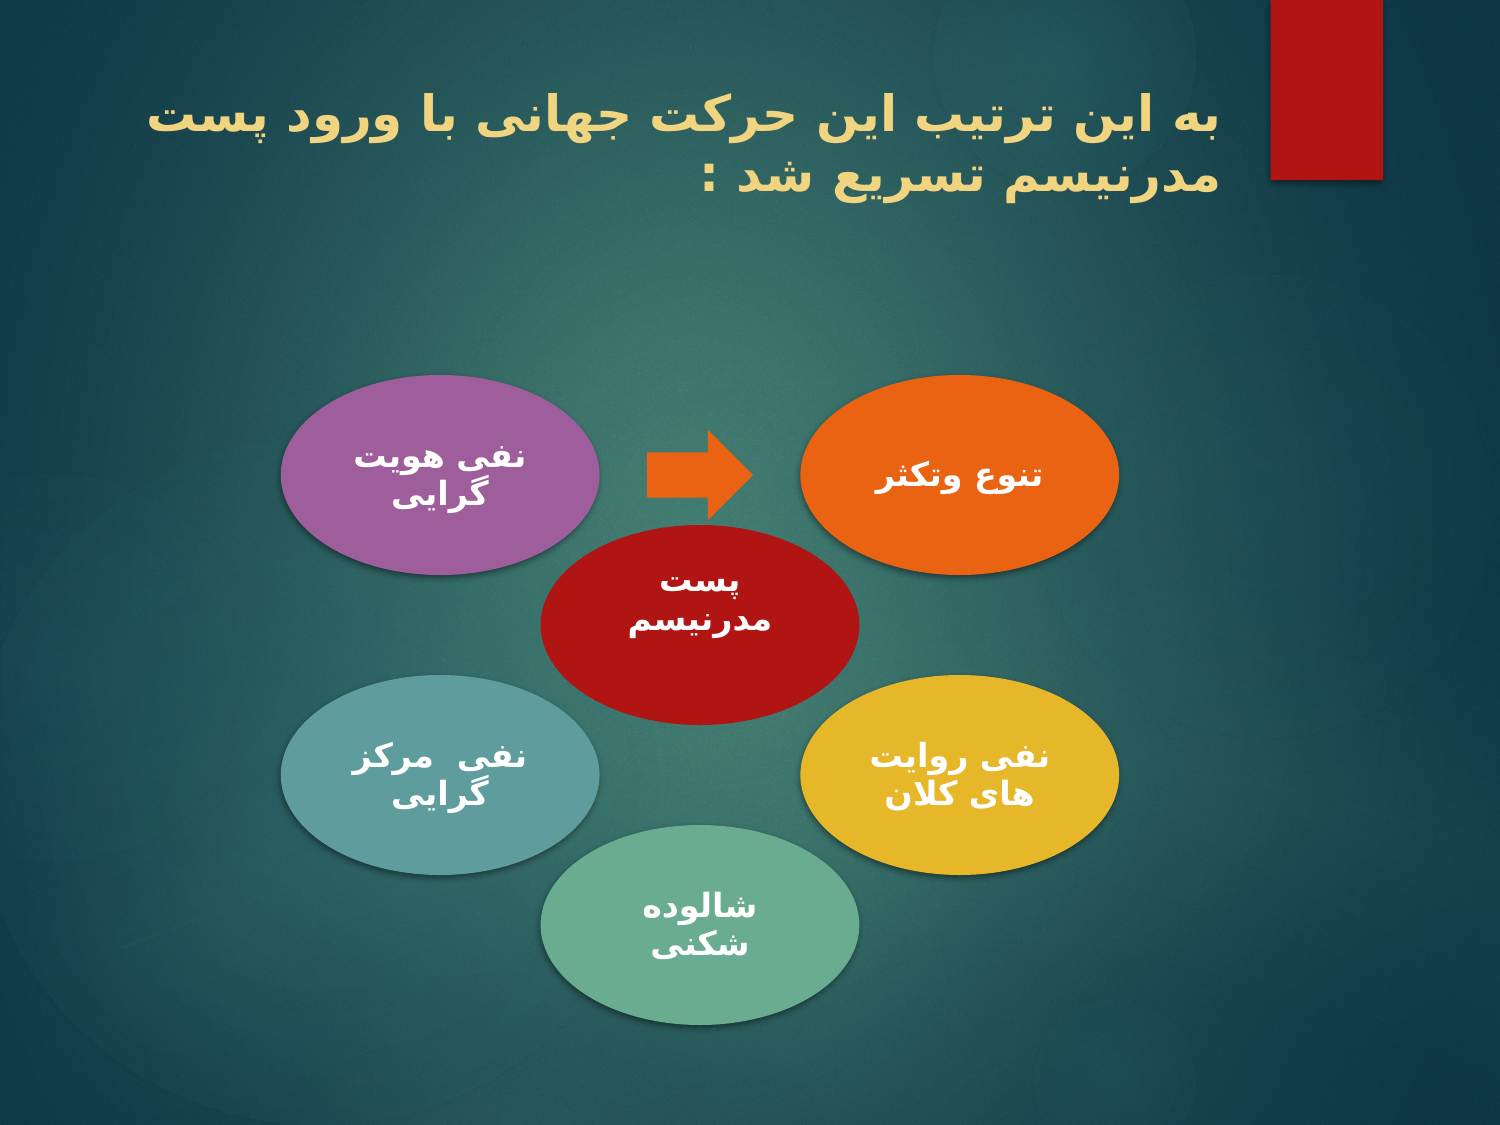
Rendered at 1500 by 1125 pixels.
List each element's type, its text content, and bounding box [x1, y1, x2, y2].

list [62, 224, 1338, 1026]
title به این ترتیب این حرکت جهانی با ورود پست مدرنیسم تسریع شد : [50, 74, 1237, 304]
